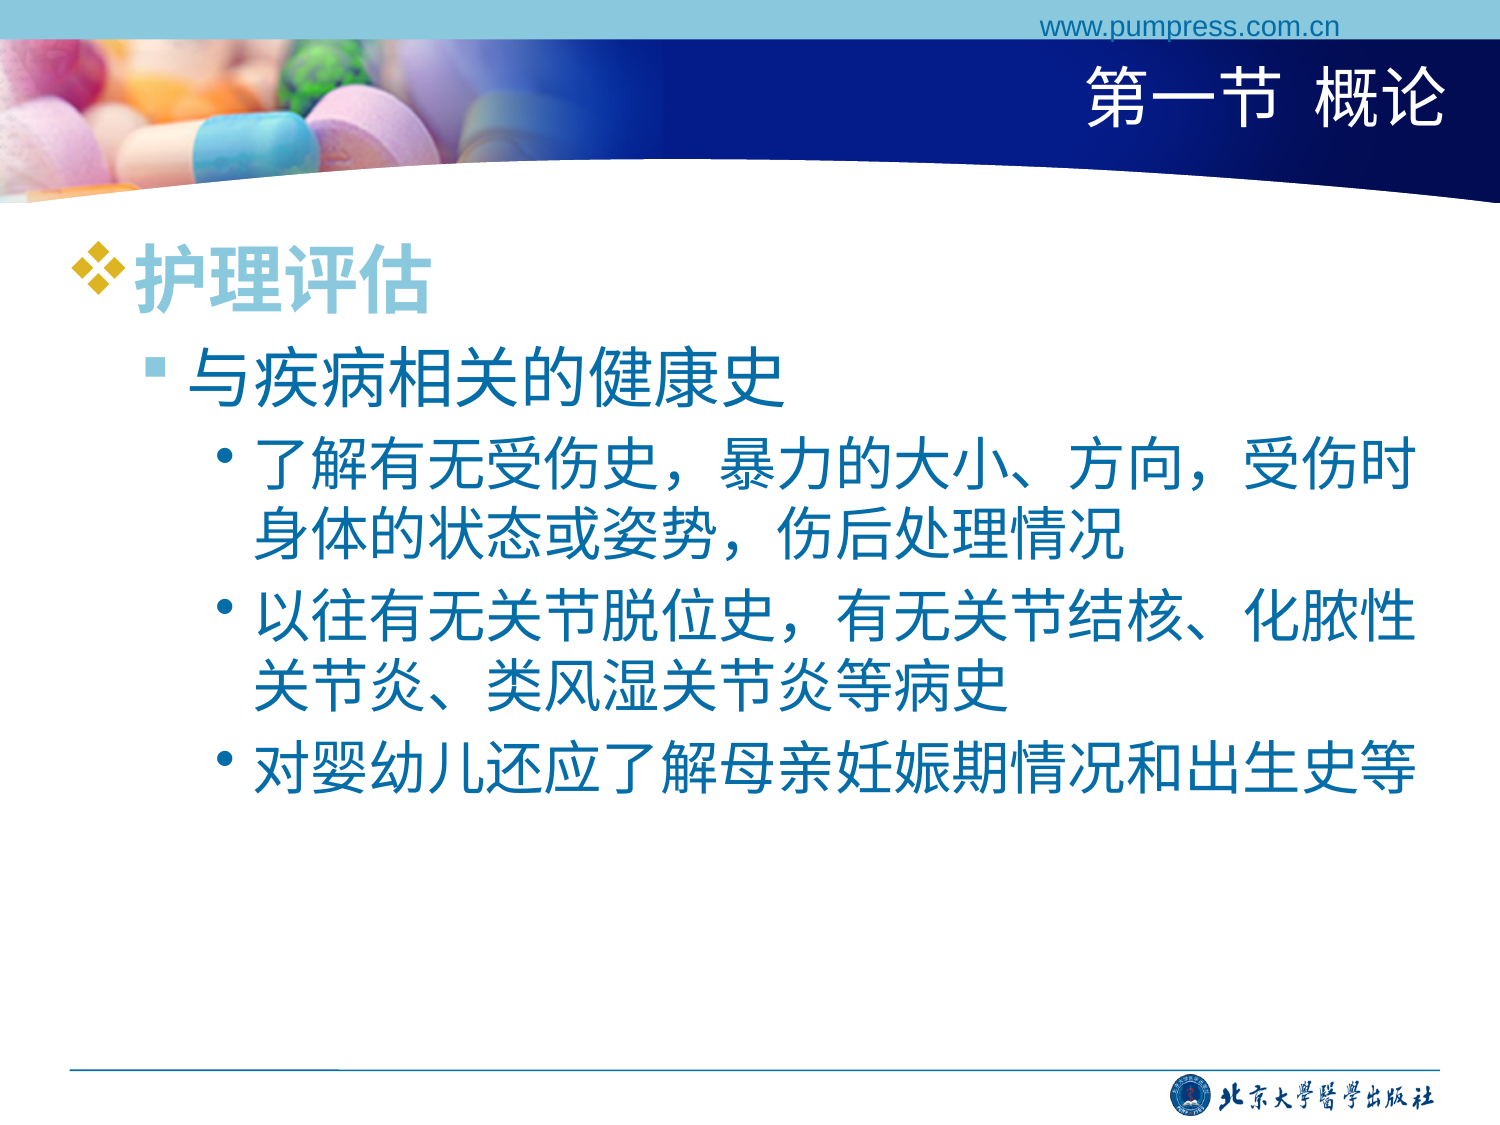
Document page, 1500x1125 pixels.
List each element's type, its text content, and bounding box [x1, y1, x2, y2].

slide_number www.pumpress.com.cn [1025, 0, 1463, 38]
picture [1170, 1074, 1436, 1118]
title 第一节 概论 [137, 49, 1463, 143]
list 护理评估 与疾病相关的健康史 了解有无受伤史，暴力的大小、方向，受伤时身体的状态或姿势，伤后处理情况 以往有无关节脱位史，有无关节结核、化脓性关节炎、类风湿关节炎等病史 对婴幼儿还应了解母亲妊娠期情况和出生史等 [49, 224, 1463, 1026]
picture [0, 40, 1500, 203]
